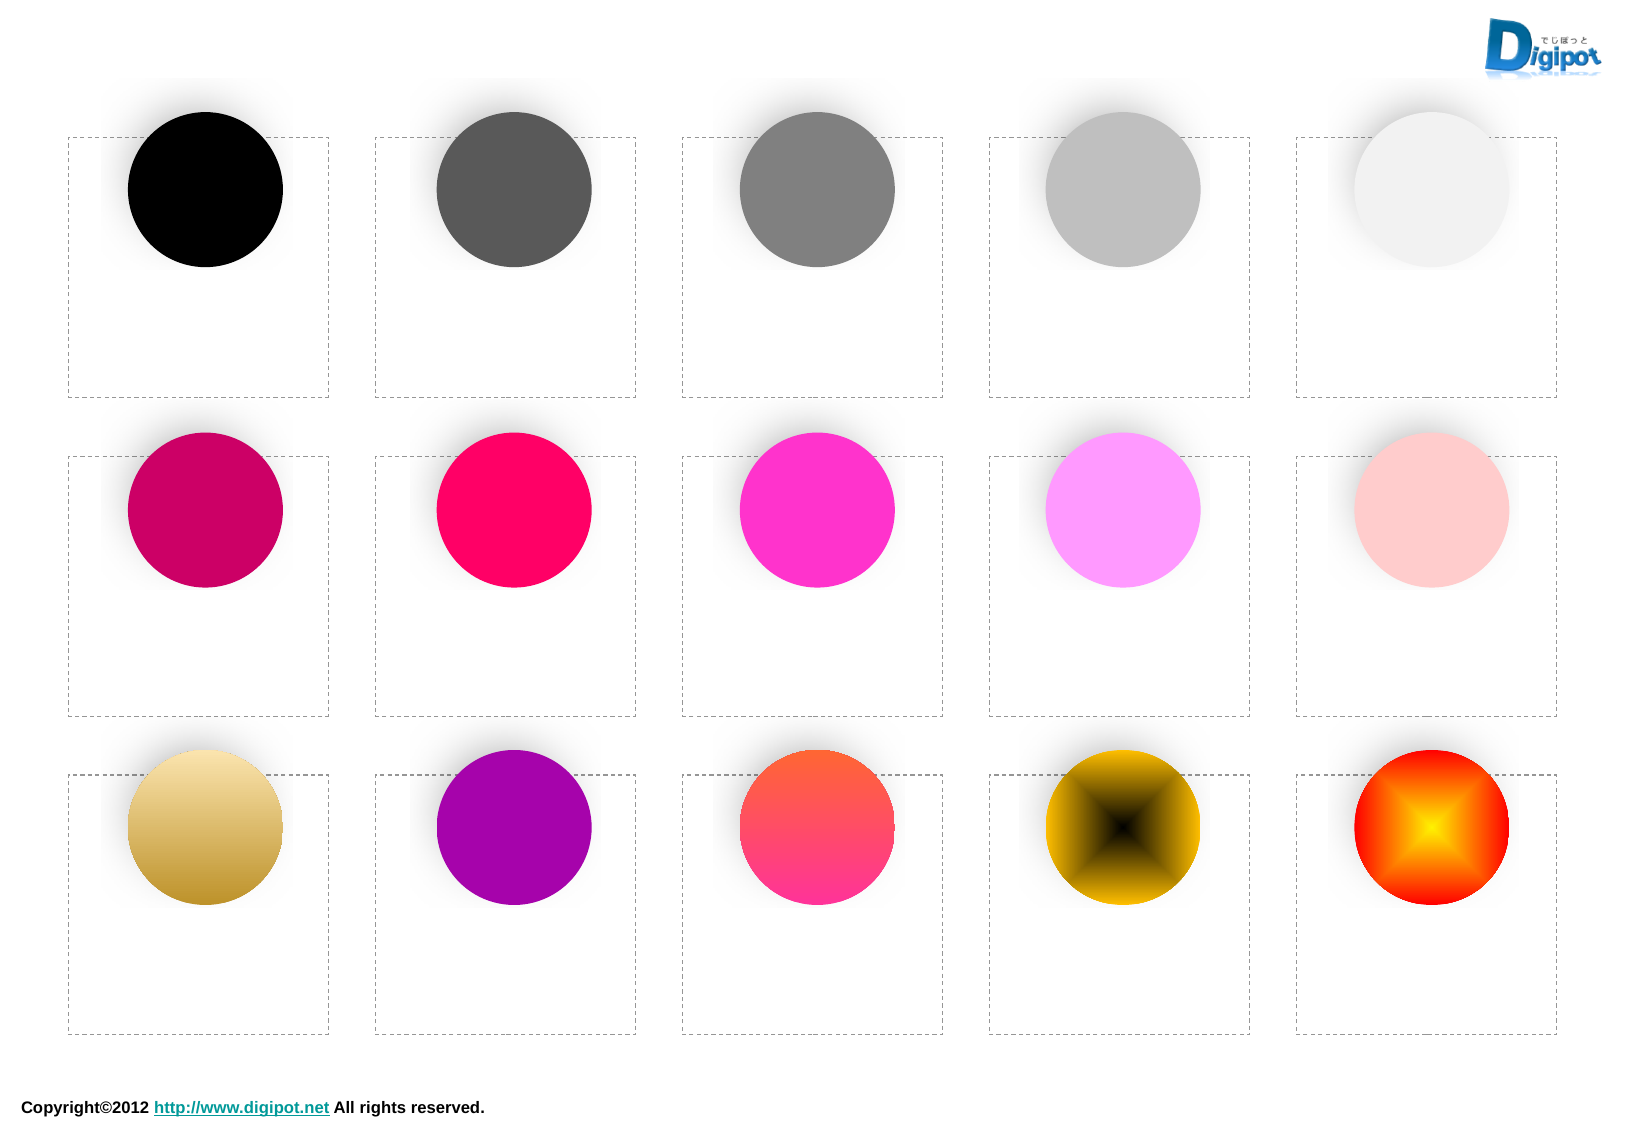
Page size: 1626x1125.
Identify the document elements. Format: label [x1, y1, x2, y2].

text_box [436, 112, 592, 268]
text_box [1354, 112, 1510, 268]
text_box [436, 750, 592, 906]
text_box [739, 112, 895, 268]
text_box [127, 432, 283, 588]
text_box [127, 112, 283, 268]
text_box [739, 432, 895, 588]
text_box [1045, 112, 1201, 268]
text_box [1045, 750, 1201, 906]
text_box [1045, 432, 1201, 588]
text_box [739, 750, 895, 906]
text_box [1354, 750, 1510, 906]
picture [1485, 18, 1602, 82]
text_box [127, 750, 283, 906]
text_box [436, 432, 592, 588]
text_box [1354, 432, 1510, 588]
